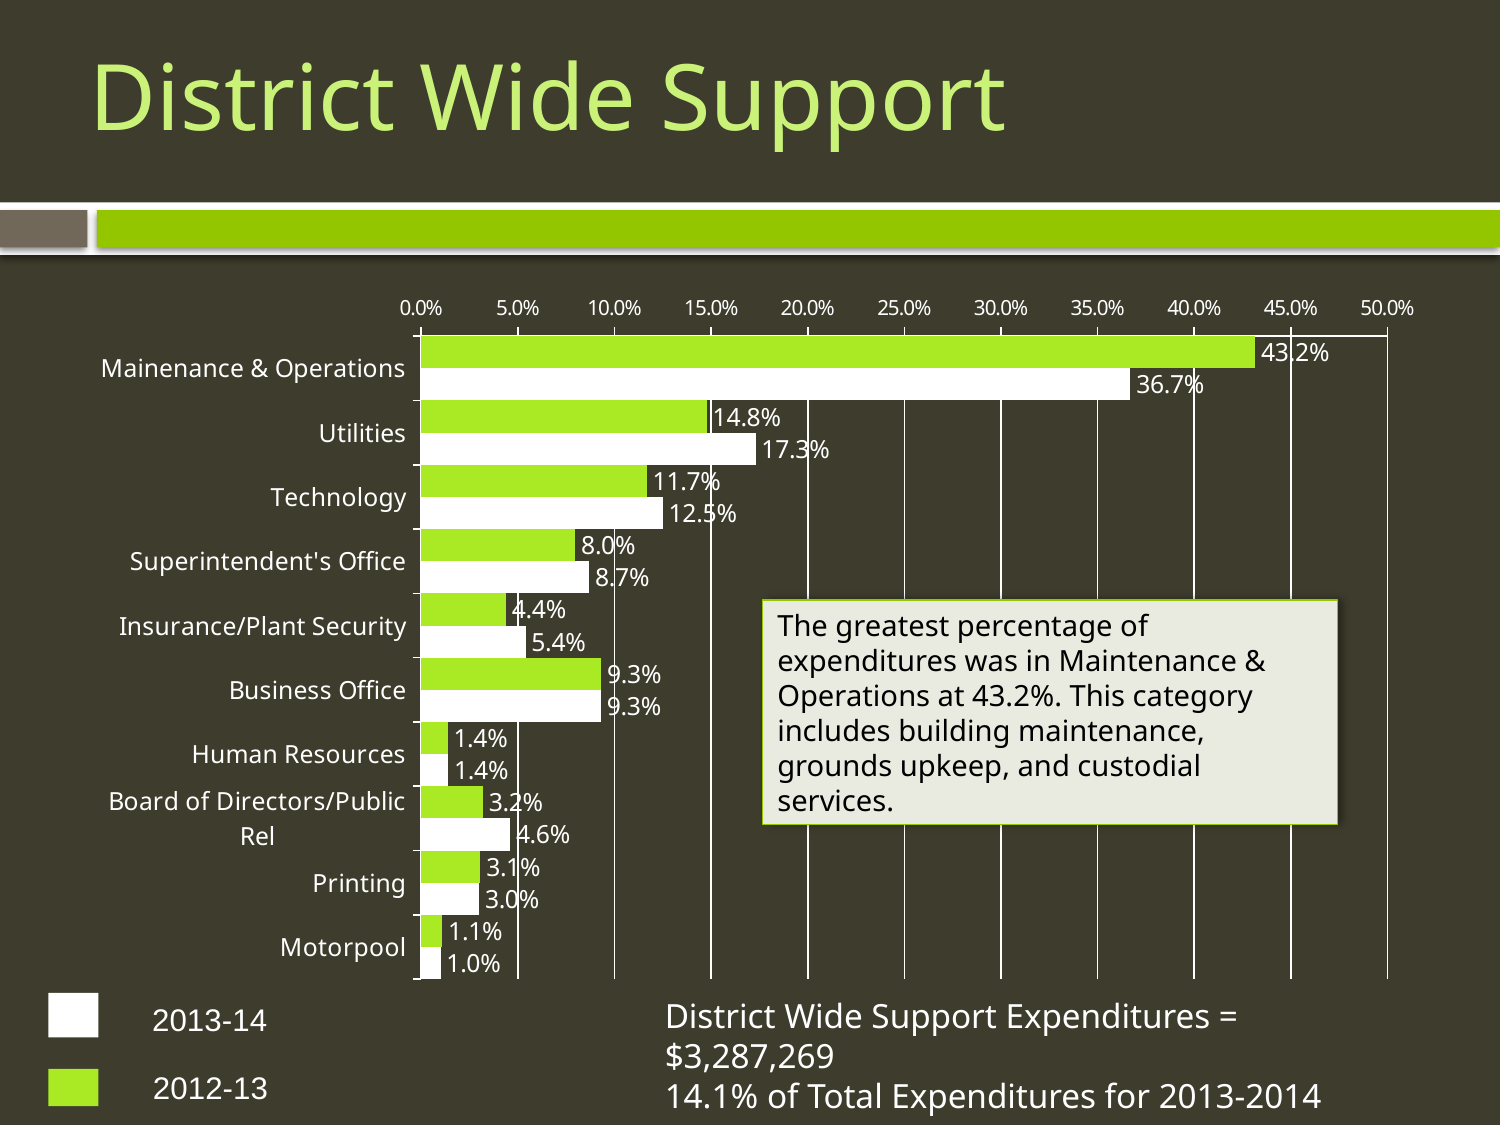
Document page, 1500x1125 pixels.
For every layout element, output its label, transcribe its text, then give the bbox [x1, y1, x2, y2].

title District Wide Support [75, 0, 1425, 188]
text_box [47, 991, 100, 1039]
chart [100, 262, 1439, 1001]
text_box 2013-14 [137, 1010, 288, 1046]
text_box [47, 1067, 100, 1108]
text_box 2012-13 [138, 1060, 289, 1114]
text_box District Wide Support Expenditures = $3,287,269 14.1% of Total Expenditures for 2013-2014 [650, 1010, 1375, 1088]
